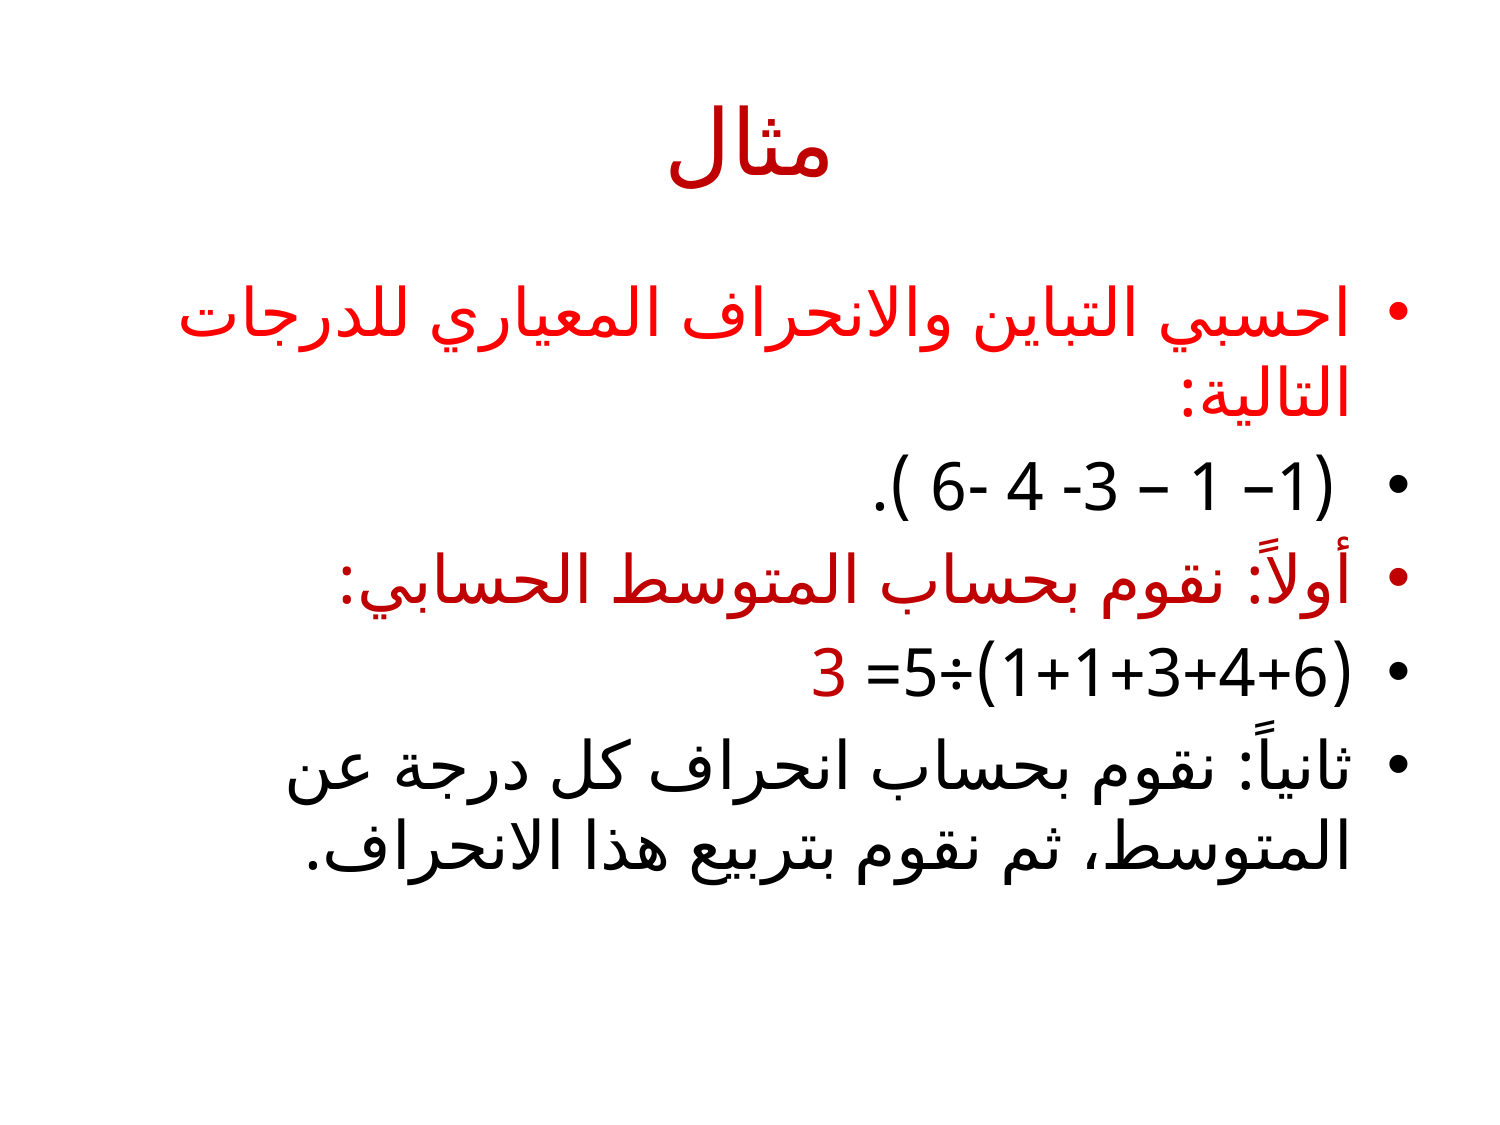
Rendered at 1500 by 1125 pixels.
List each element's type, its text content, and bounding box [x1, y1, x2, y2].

title مثال [75, 45, 1425, 233]
list احسبي التباين والانحراف المعياري للدرجات التالية: (1– 1 – 3- 4 -6 ). أولاً: نقوم بحساب المتوسط الحسابي: (1+1+3+4+6)÷5= 3 ثانياً: نقوم بحساب انحراف كل درجة عن المتوسط، ثم نقوم بتربيع هذا الانحراف. [75, 262, 1425, 1005]
